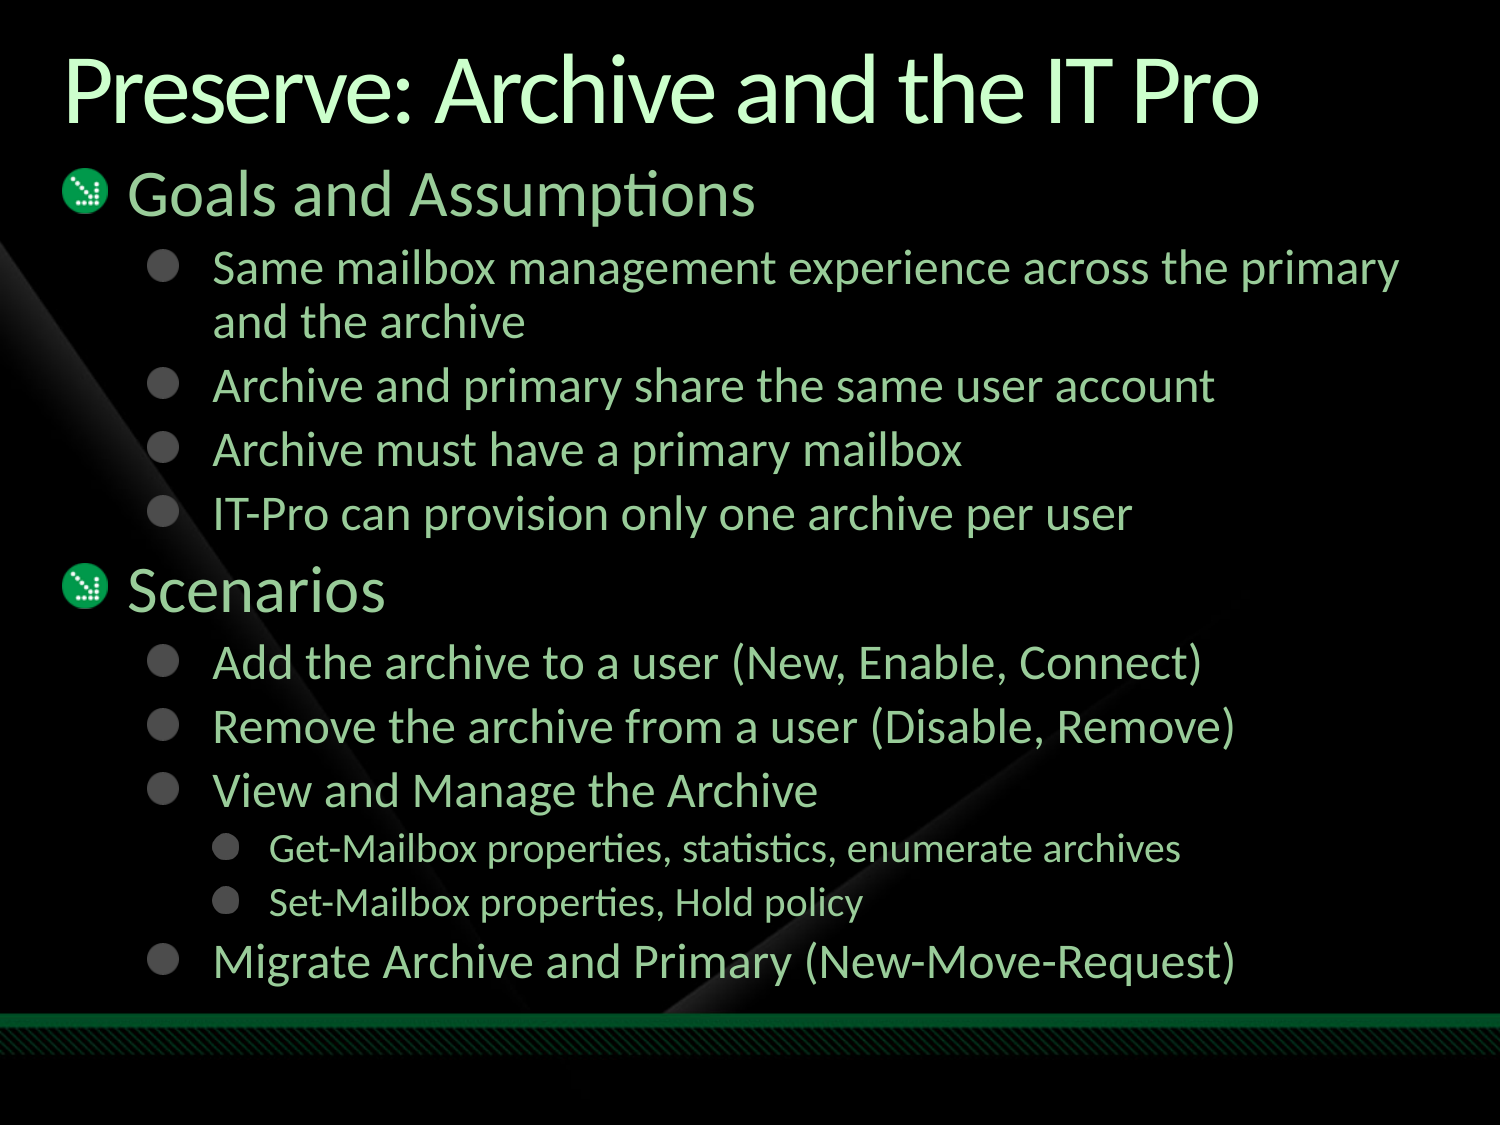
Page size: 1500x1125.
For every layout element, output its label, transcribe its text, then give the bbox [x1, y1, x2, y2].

list Goals and Assumptions Same mailbox management experience across the primary and the archive Archive and primary share the same user account Archive must have a primary mailbox IT-Pro can provision only one archive per user Scenarios Add the archive to a user (New, Enable, Connect) Remove the archive from a user (Disable, Remove) View and Manage the Archive Get-Mailbox properties, statistics, enumerate archives Set-Mailbox properties, Hold policy Migrate Archive and Primary (New-Move-Request) [62, 159, 1438, 957]
picture [0, 0, 1500, 1125]
title Preserve: Archive and the IT Pro [62, 37, 1438, 147]
